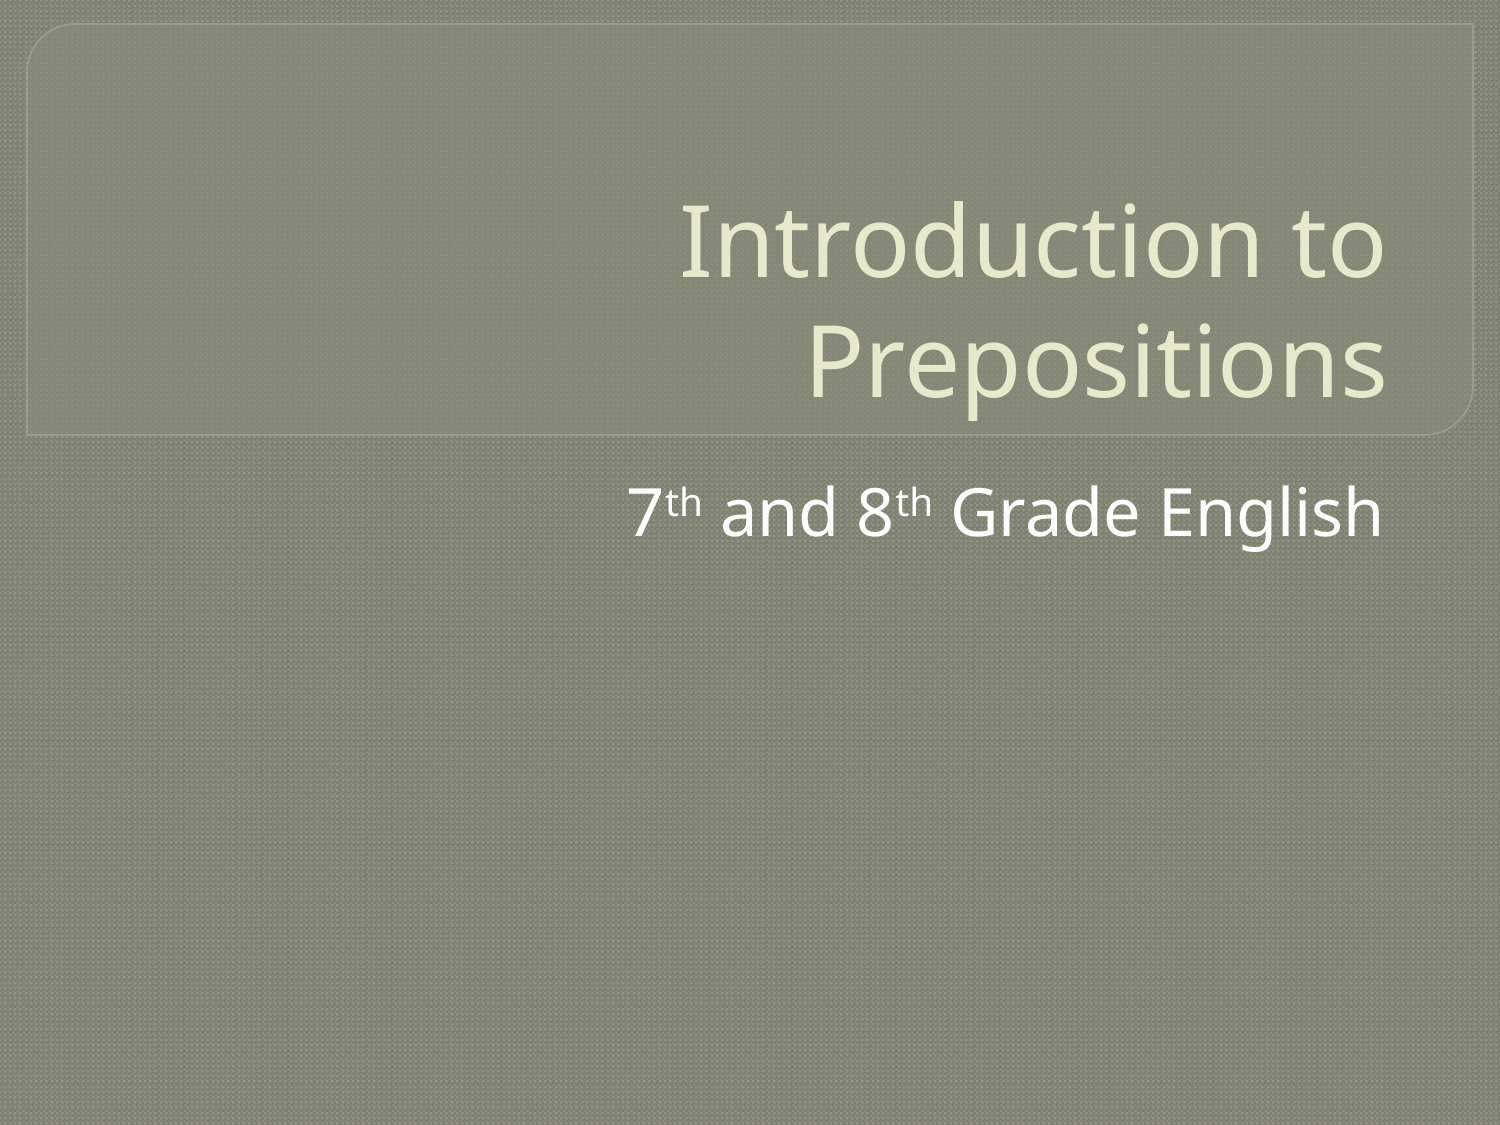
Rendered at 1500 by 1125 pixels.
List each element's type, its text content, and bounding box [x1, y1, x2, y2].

subtitle 7th and 8th Grade English [350, 462, 1427, 750]
title Introduction to Prepositions [76, 62, 1427, 425]
